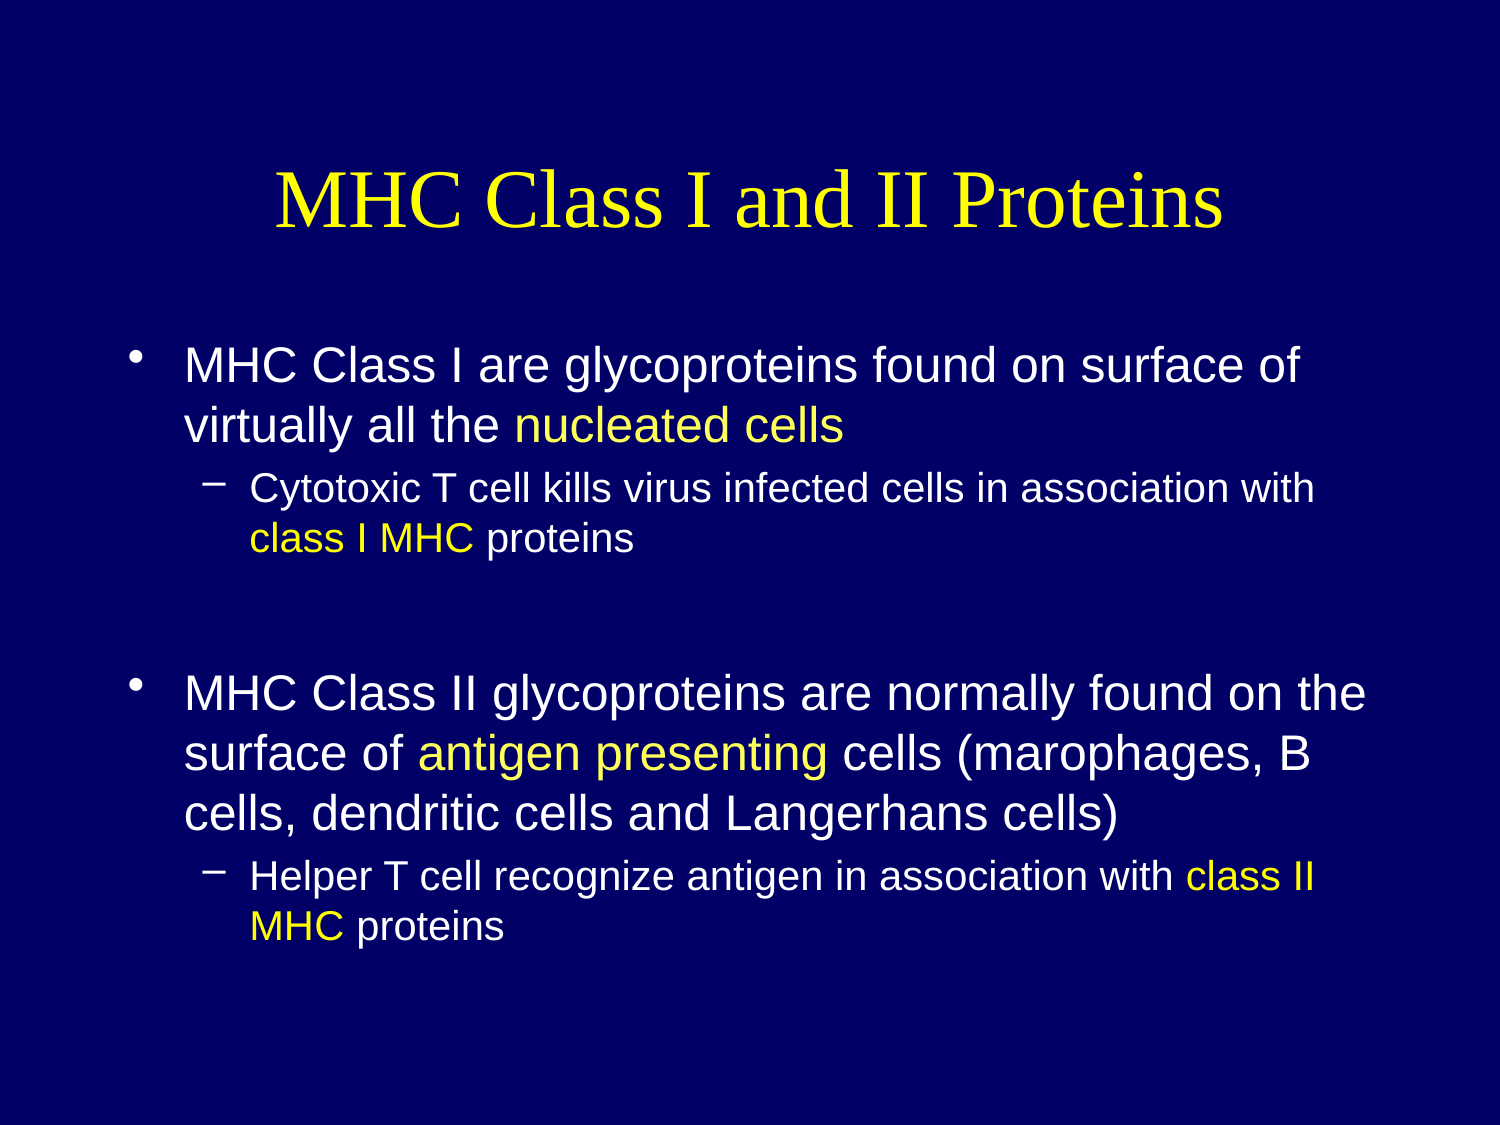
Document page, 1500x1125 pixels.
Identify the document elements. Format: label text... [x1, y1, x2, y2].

title MHC Class I and II Proteins [112, 99, 1388, 288]
list MHC Class I are glycoproteins found on surface of virtually all the nucleated cells Cytotoxic T cell kills virus infected cells in association with class I MHC proteins MHC Class II glycoproteins are normally found on the surface of antigen presenting cells (marophages, B cells, dendritic cells and Langerhans cells) Helper T cell recognize antigen in association with class II MHC proteins [112, 324, 1388, 1001]
